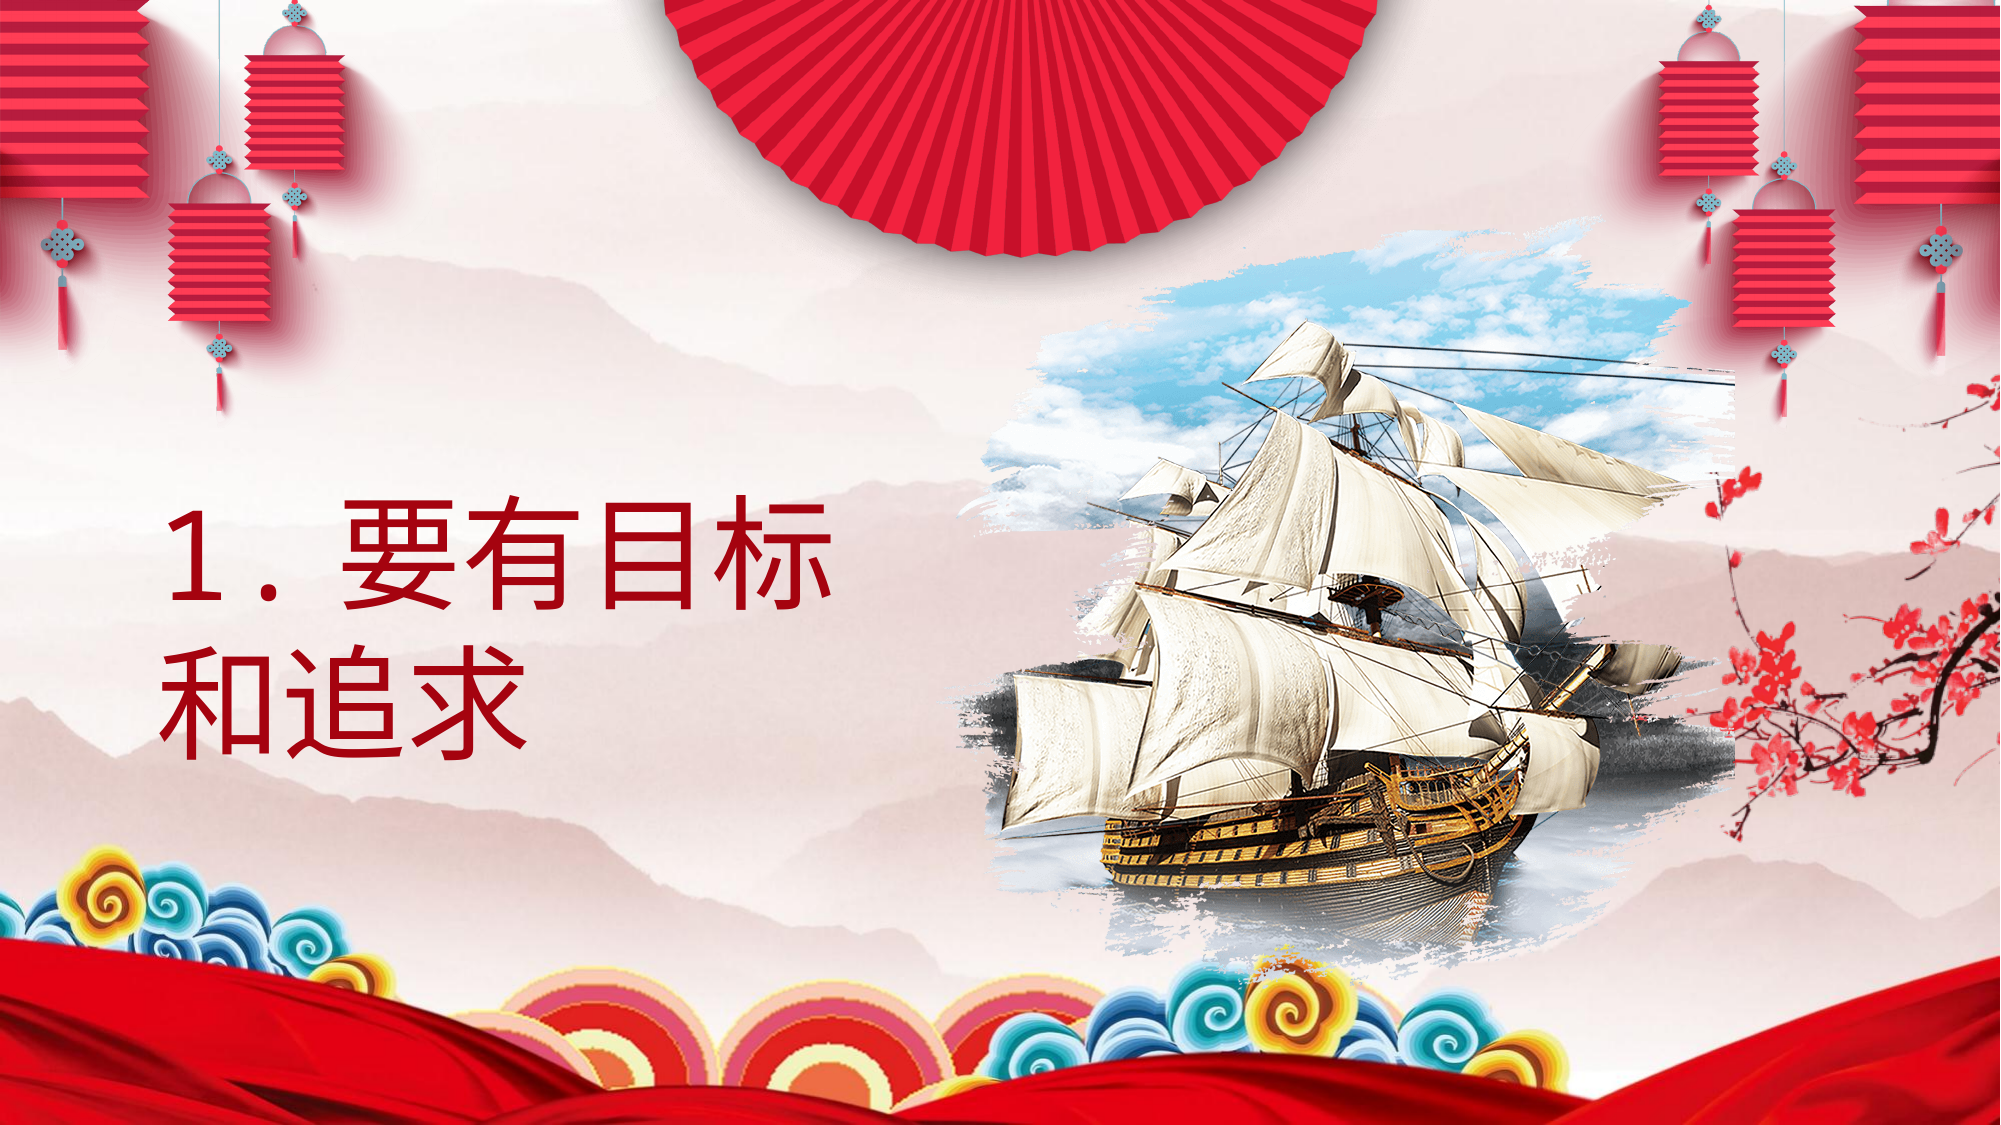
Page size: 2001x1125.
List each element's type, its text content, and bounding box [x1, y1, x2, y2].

picture [0, 0, 2000, 1125]
text_box 1.要有目标和追求 [141, 468, 873, 783]
